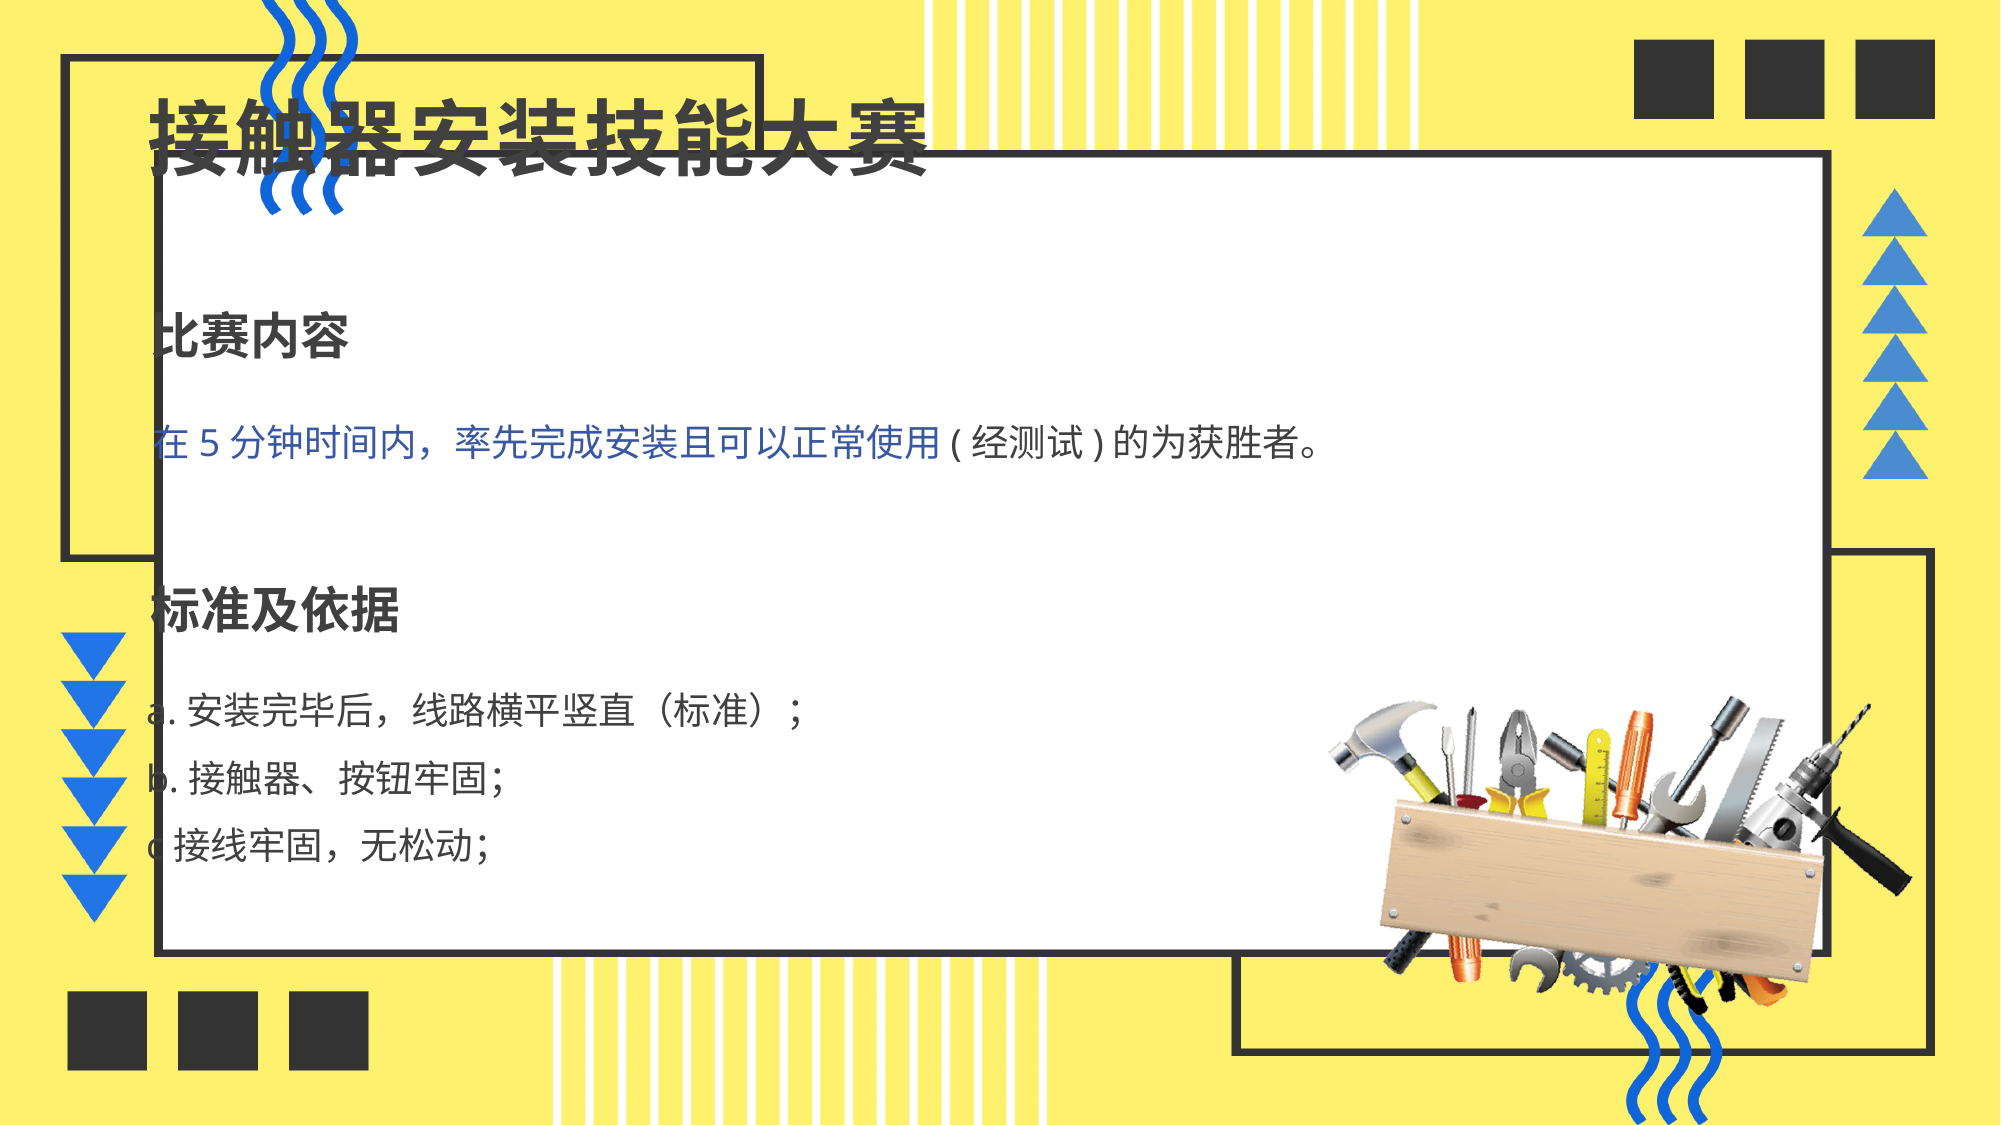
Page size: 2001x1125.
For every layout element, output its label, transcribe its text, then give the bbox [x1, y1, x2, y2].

text_box 在5分钟时间内，率先完成安装且可以正常使用(经测试)的为获胜者。 [137, 389, 1336, 472]
text_box 标准及依据 [136, 571, 465, 647]
text_box a.安装完毕后，线路横平竖直（标准）； b.接触器、按钮牢固； c接线牢固，无松动； [131, 657, 929, 875]
text_box 接触器安装技能大赛 [130, 78, 1931, 195]
text_box 比赛内容 [136, 297, 421, 373]
picture [0, 0, 2001, 1125]
